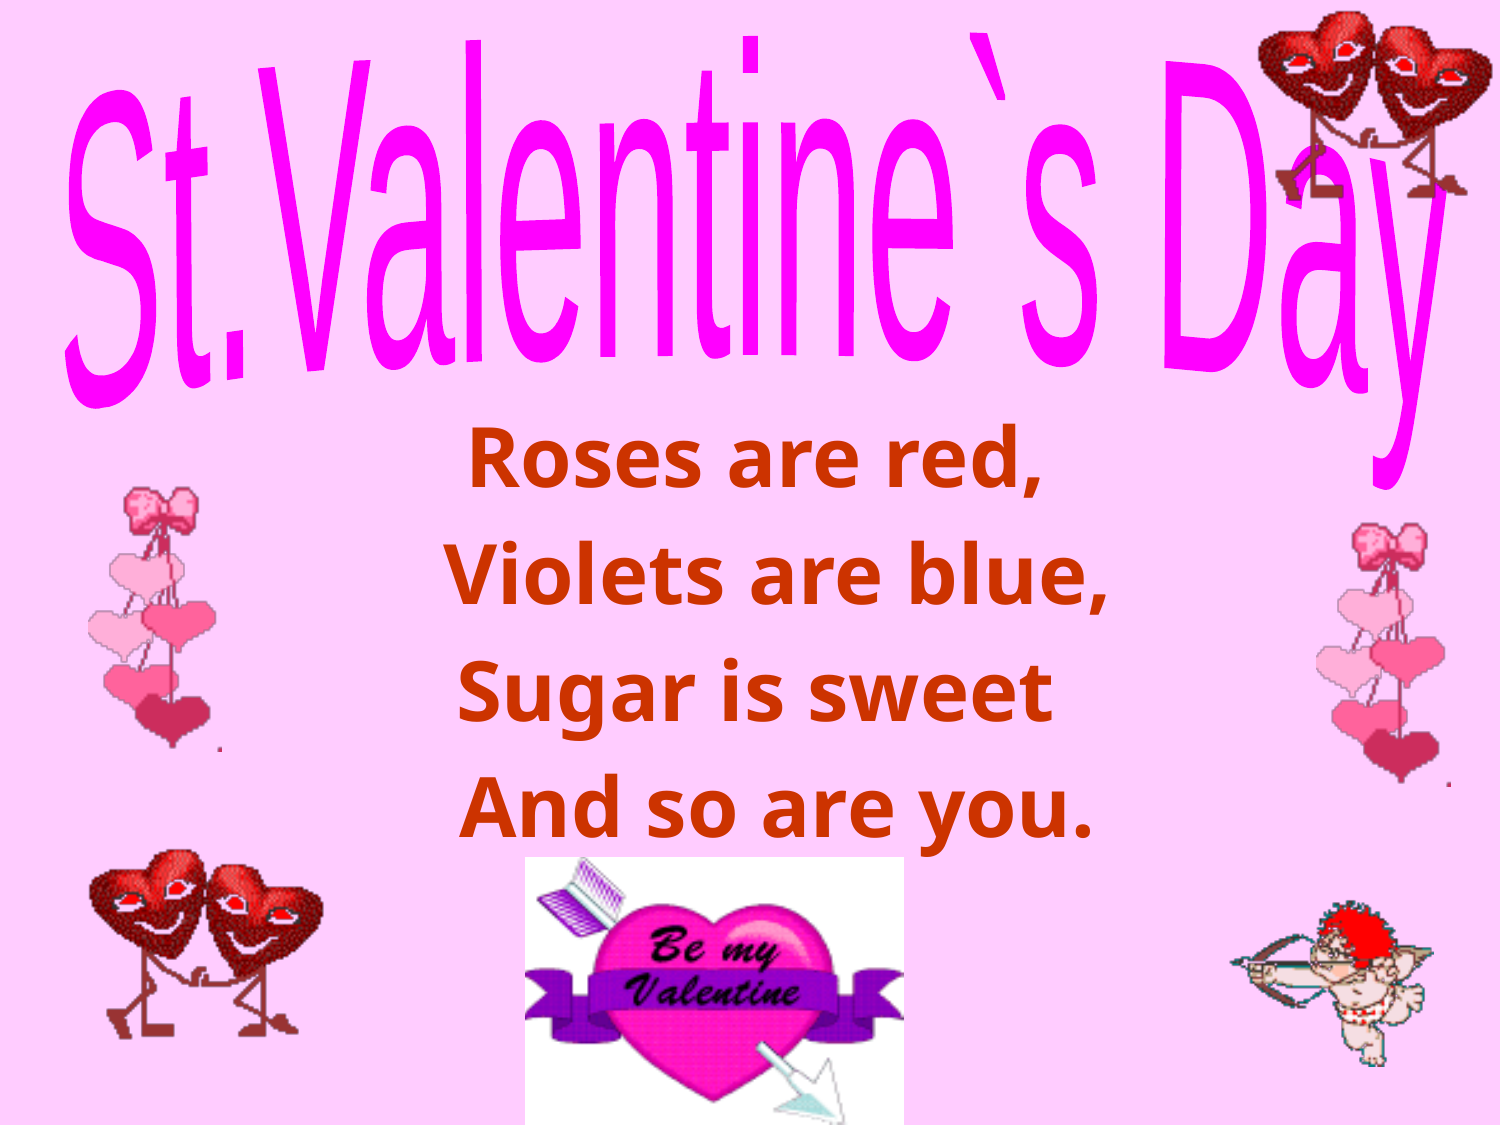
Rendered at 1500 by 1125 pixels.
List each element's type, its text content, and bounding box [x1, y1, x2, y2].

picture [525, 857, 904, 1125]
picture [1222, 0, 1500, 264]
subtitle Roses are red, Violets are blue, Sugar is sweet And so are you. [135, 396, 1377, 1012]
picture [1092, 881, 1434, 1067]
picture [52, 798, 361, 1102]
picture [88, 479, 223, 752]
picture [1316, 515, 1451, 788]
